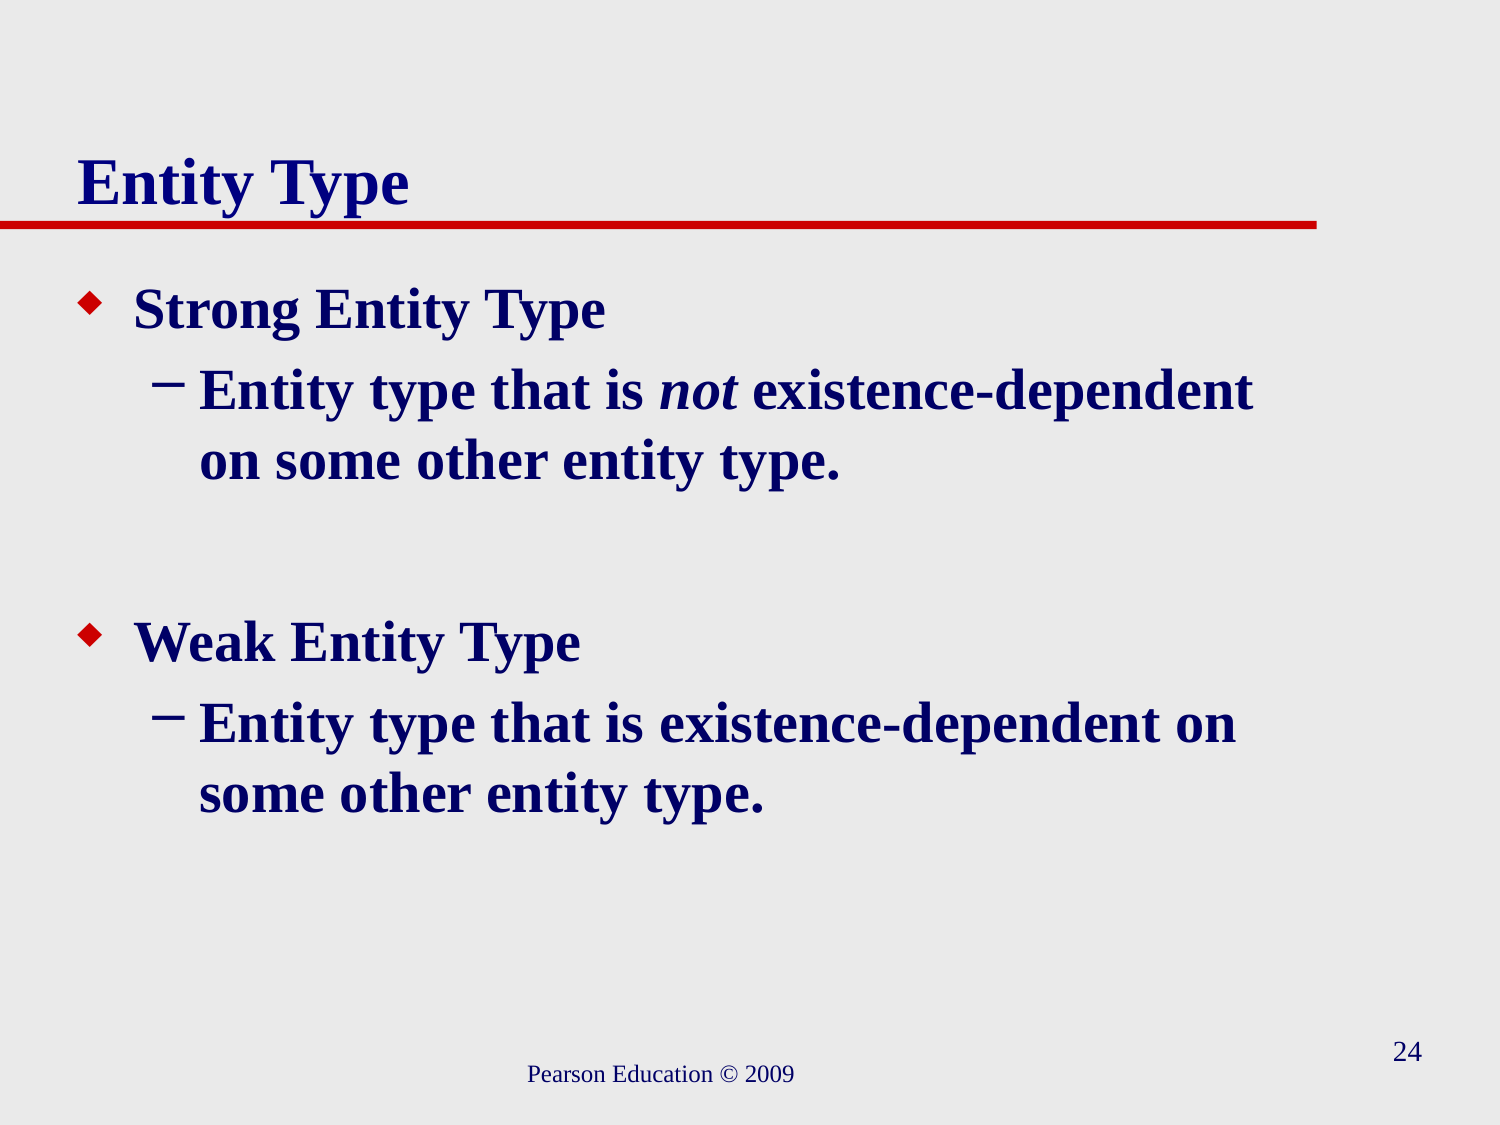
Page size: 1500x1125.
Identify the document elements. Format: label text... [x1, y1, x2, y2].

title Entity Type [62, 43, 1338, 226]
text_box Pearson Education © 2009 [512, 1050, 1038, 1095]
slide_number 24 [1125, 1012, 1438, 1088]
list Strong Entity Type Entity type that is not existence-dependent on some other entity type. Weak Entity Type Entity type that is existence-dependent on some other entity type. [62, 262, 1331, 938]
